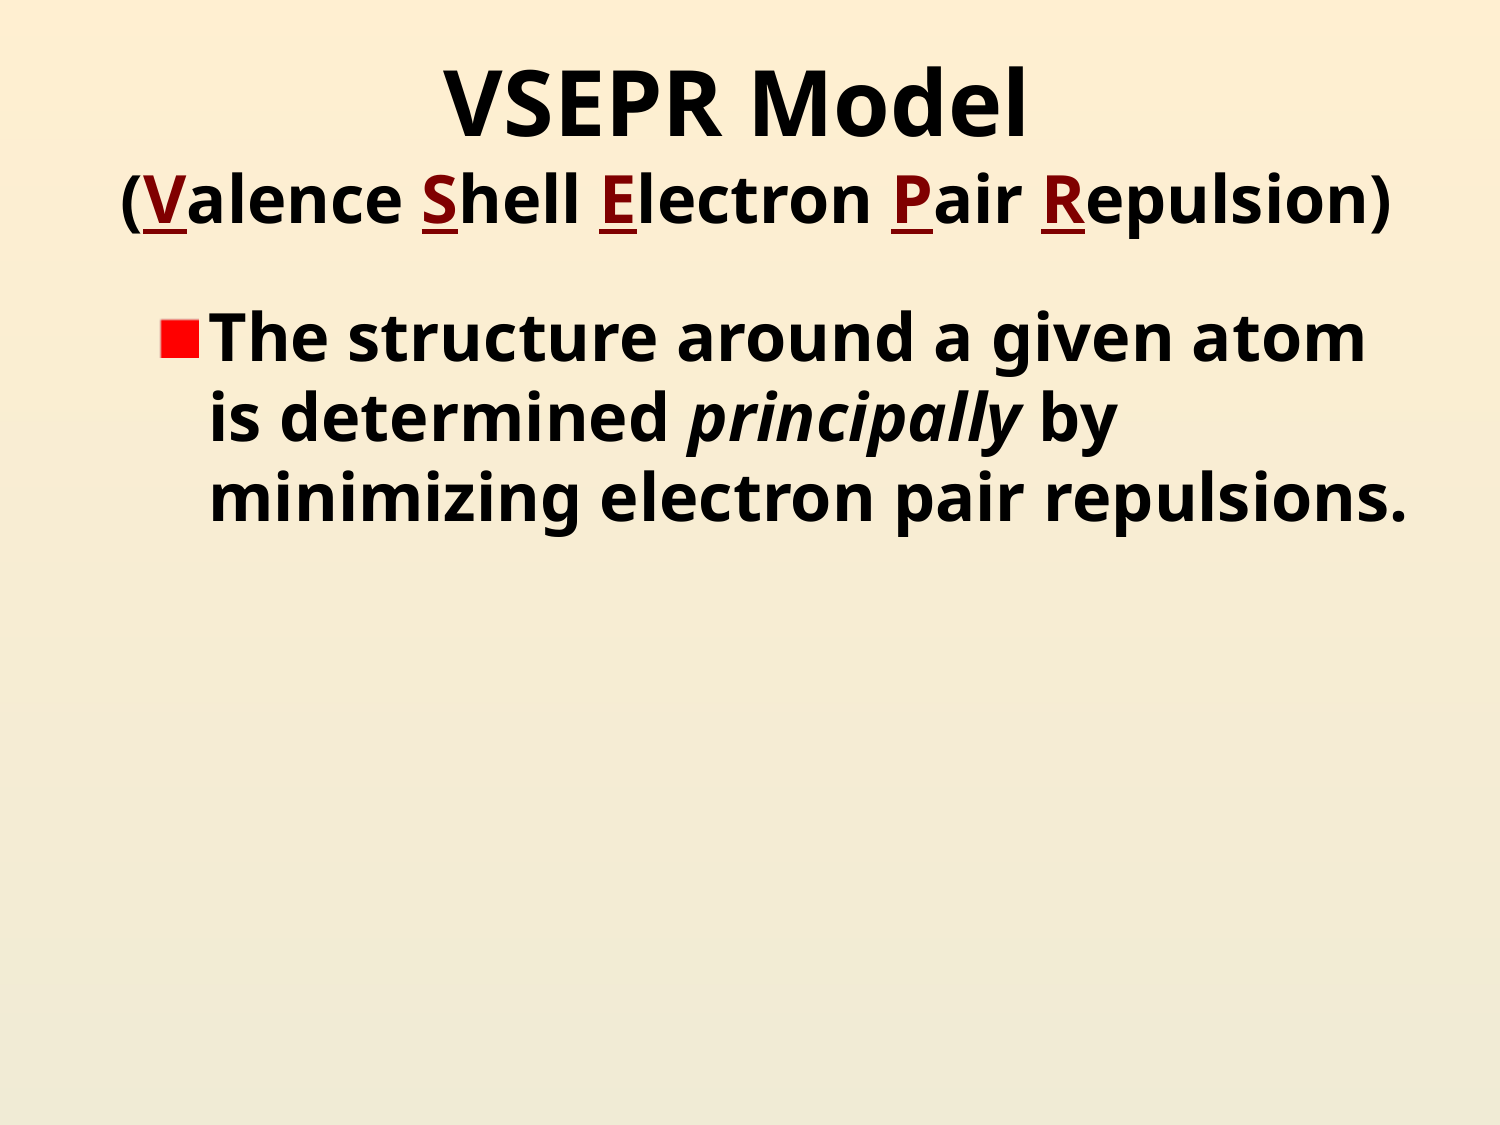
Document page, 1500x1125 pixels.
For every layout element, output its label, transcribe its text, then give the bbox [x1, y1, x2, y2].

text_box (Valence Shell Electron Pair Repulsion) [105, 149, 1407, 245]
picture [152, 311, 199, 358]
list The structure around a given atom is determined principally by minimizing electron pair repulsions. [137, 287, 1425, 688]
title VSEPR Model [99, 37, 1376, 163]
